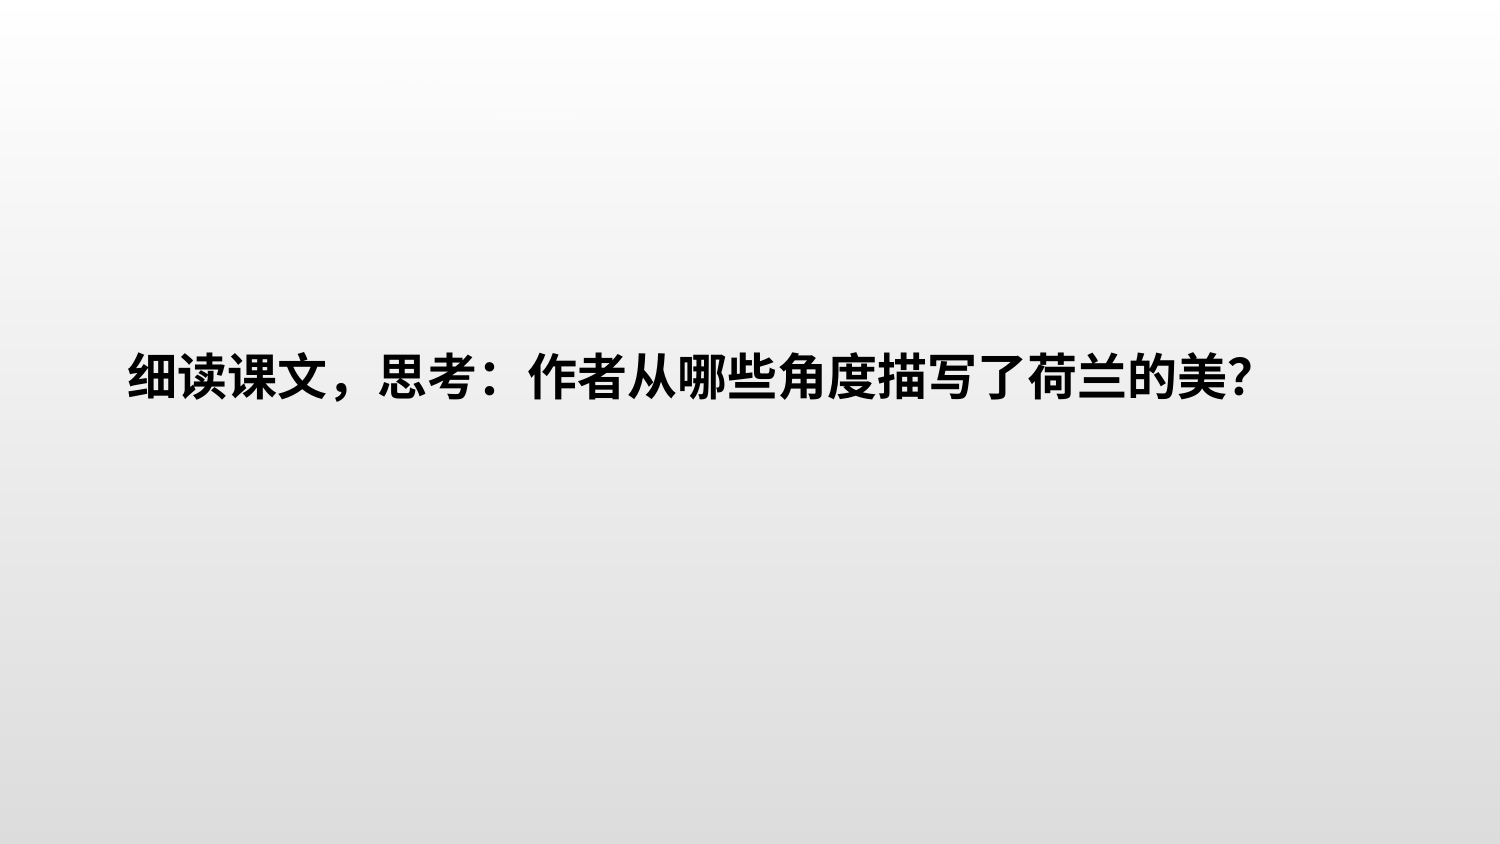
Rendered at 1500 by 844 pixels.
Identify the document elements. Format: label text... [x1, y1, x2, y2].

text_box 细读课文，思考：作者从哪些角度描写了荷兰的美？ [47, 279, 1485, 411]
